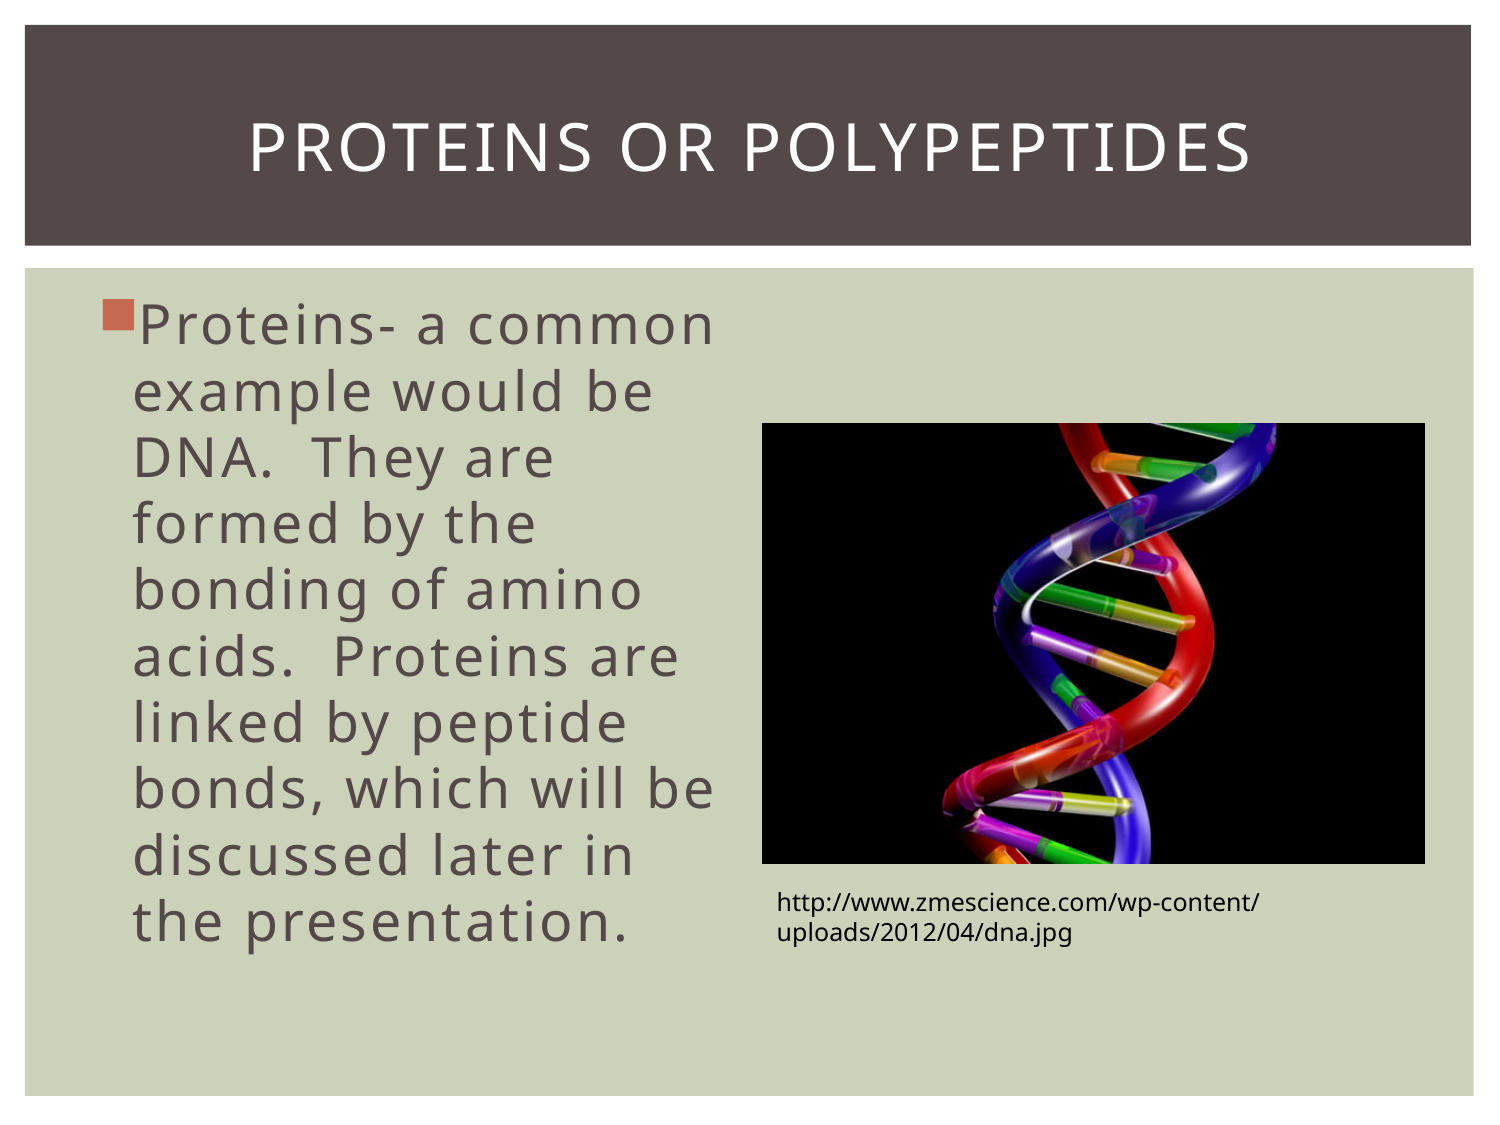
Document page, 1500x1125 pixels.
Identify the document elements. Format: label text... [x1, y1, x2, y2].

text_box http://www.zmescience.com/wp-content/uploads/2012/04/dna.jpg [761, 878, 1317, 954]
title Proteins or Polypeptides [62, 58, 1438, 232]
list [762, 422, 1426, 864]
list Proteins- a common example would be DNA. They are formed by the bonding of amino acids. Proteins are linked by peptide bonds, which will be discussed later in the presentation. [75, 281, 738, 1005]
